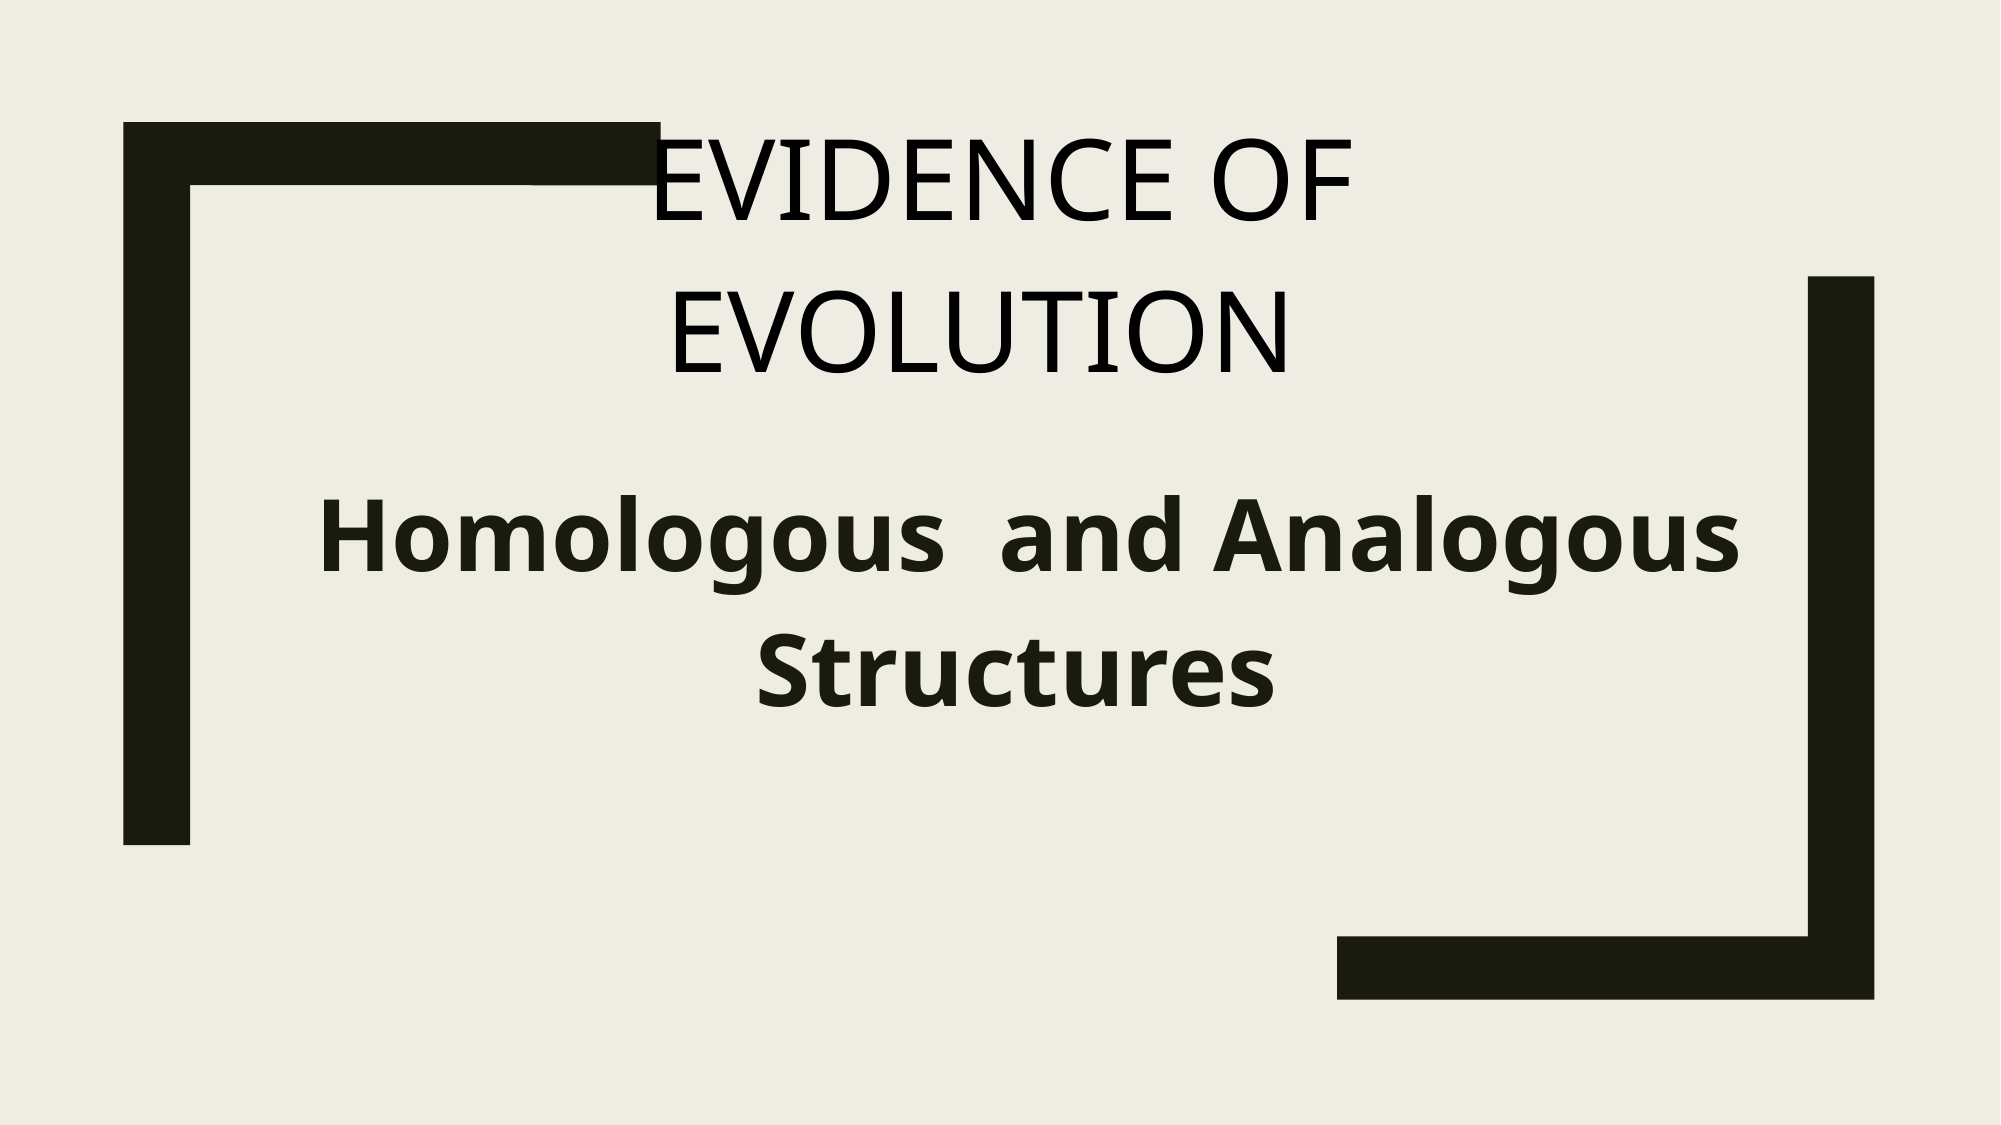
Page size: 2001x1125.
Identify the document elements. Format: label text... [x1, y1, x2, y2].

title Evidence of Evolution [362, 224, 1638, 413]
subtitle Homologous and Analogous Structures [251, 450, 1808, 875]
